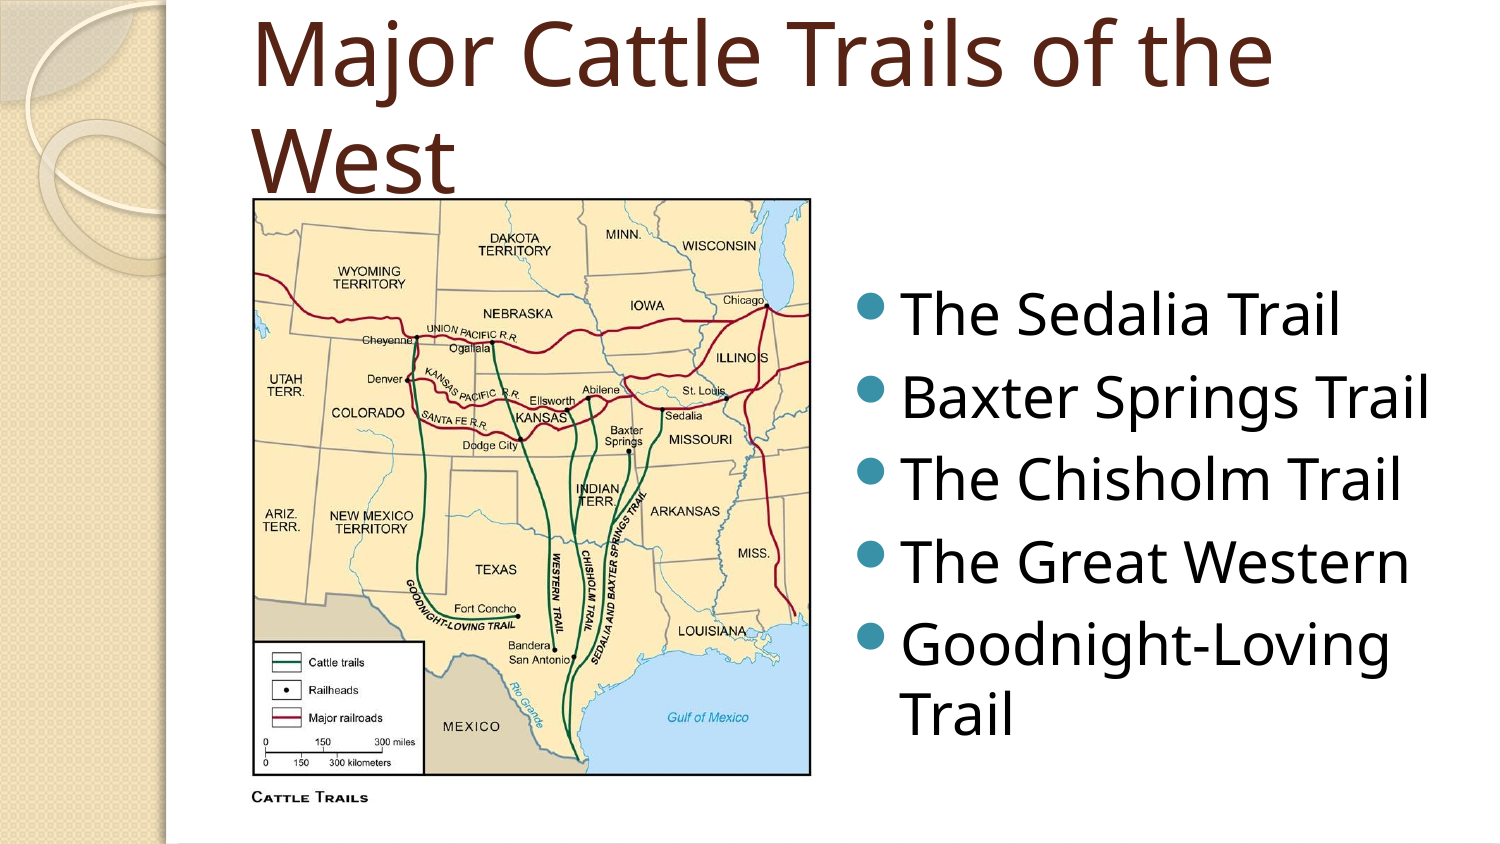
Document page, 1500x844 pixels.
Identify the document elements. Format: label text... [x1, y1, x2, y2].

list The Sedalia Trail Baxter Springs Trail The Chisholm Trail The Great Western Goodnight-Loving Trail [825, 187, 1466, 785]
title Major Cattle Trails of the West [235, 33, 1466, 175]
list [249, 196, 813, 804]
